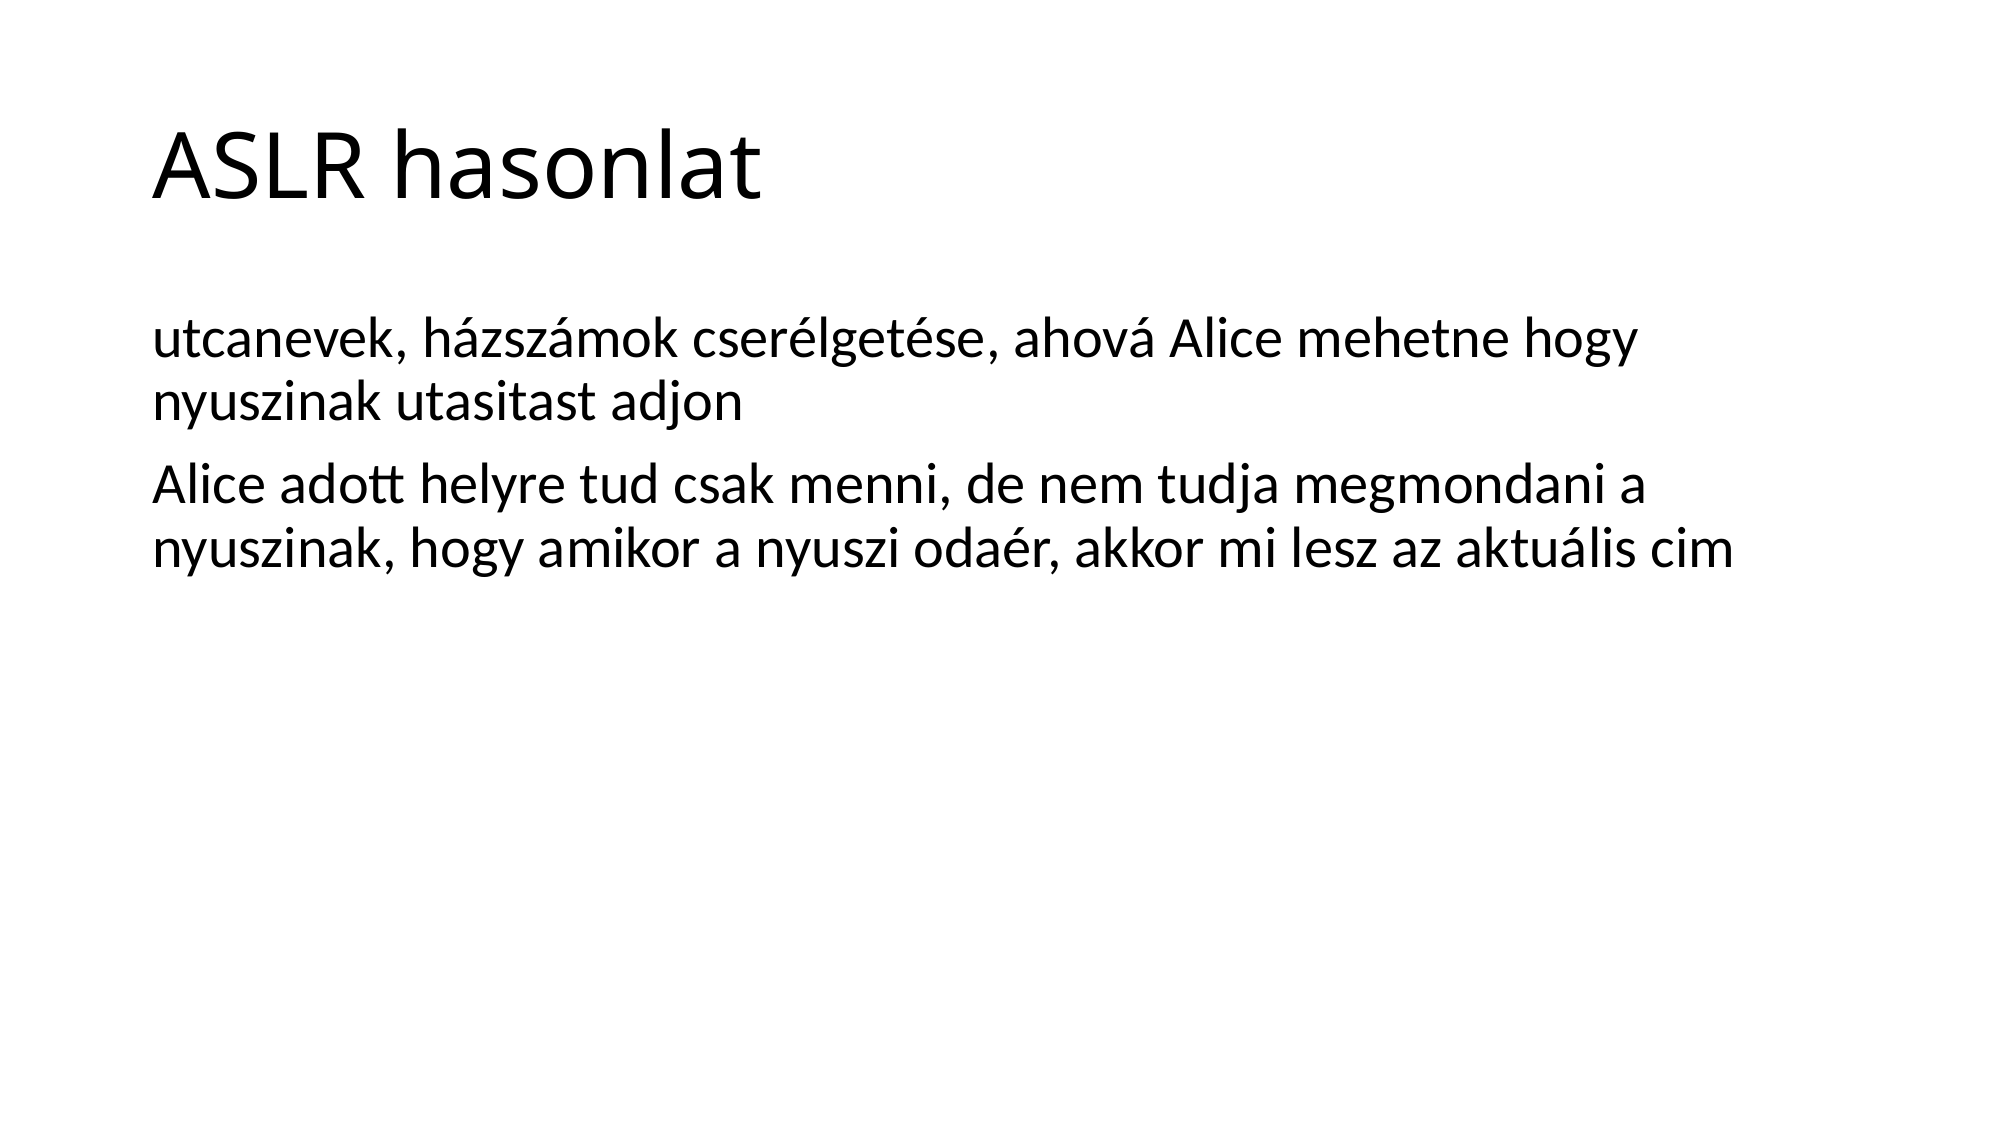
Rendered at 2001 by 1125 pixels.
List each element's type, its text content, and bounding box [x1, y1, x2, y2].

title ASLR hasonlat [137, 59, 1863, 278]
list utcanevek, házszámok cserélgetése, ahová Alice mehetne hogy nyuszinak utasitast adjon Alice adott helyre tud csak menni, de nem tudja megmondani a nyuszinak, hogy amikor a nyuszi odaér, akkor mi lesz az aktuális cim [137, 299, 1863, 1014]
